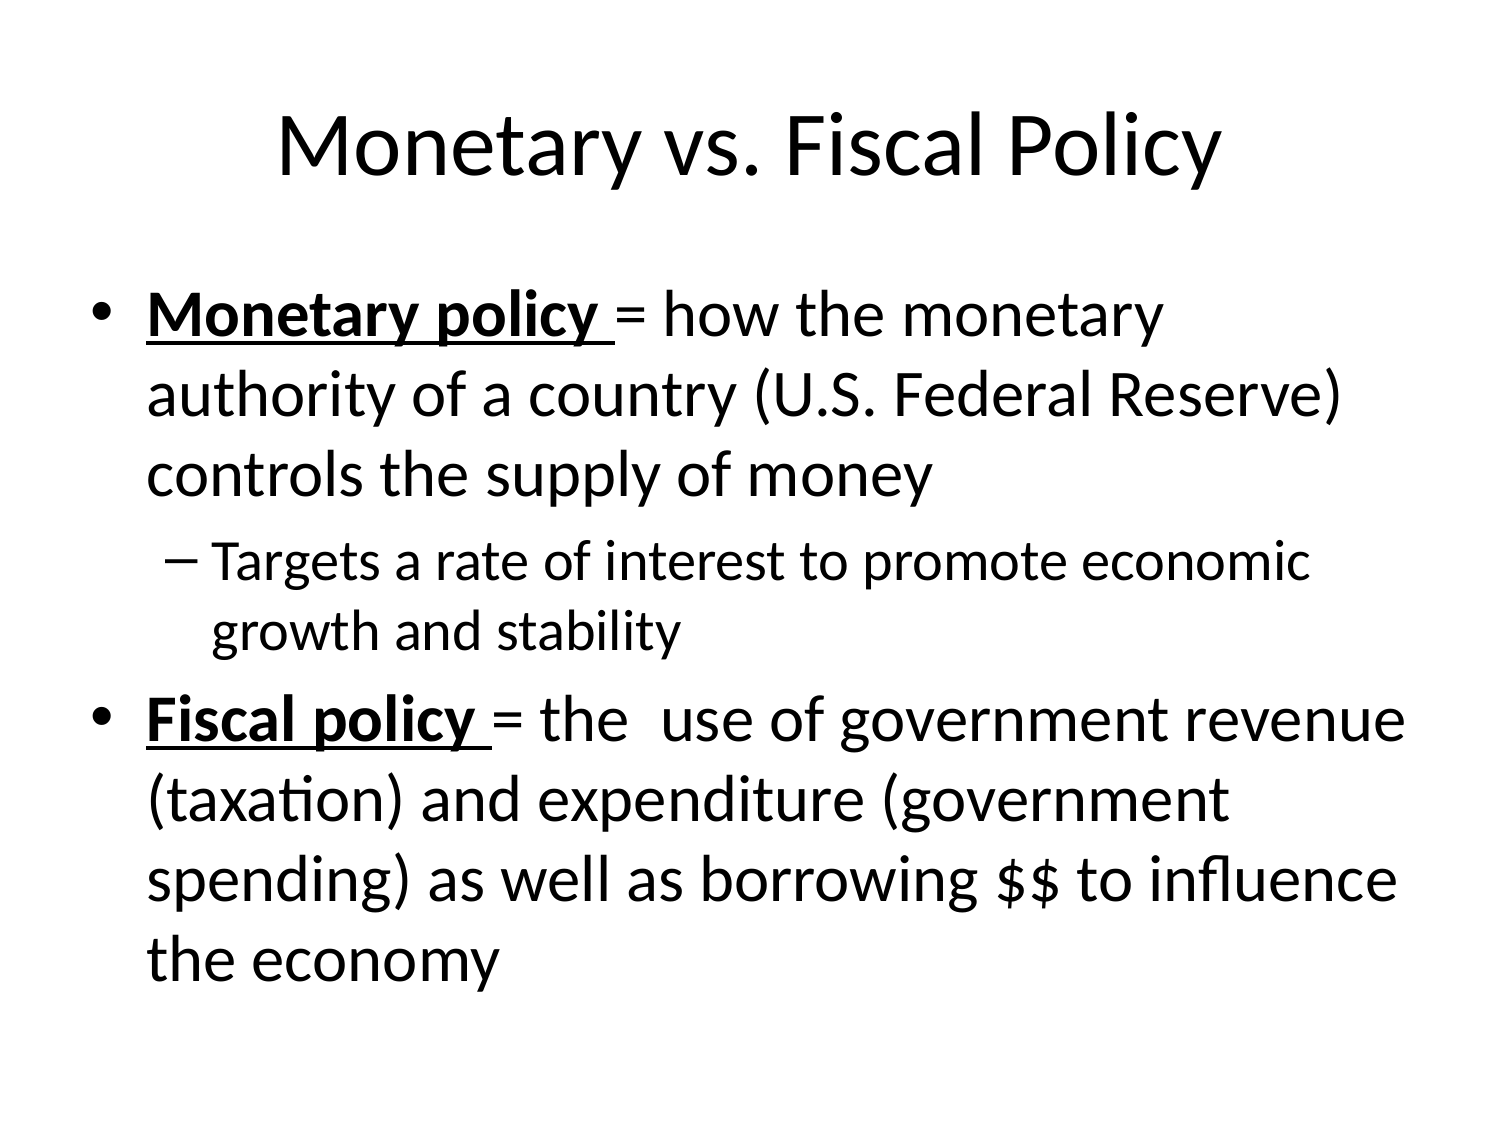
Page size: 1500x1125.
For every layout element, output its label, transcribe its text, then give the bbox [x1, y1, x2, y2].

list Monetary policy = how the monetary authority of a country (U.S. Federal Reserve) controls the supply of money Targets a rate of interest to promote economic growth and stability Fiscal policy = the use of government revenue (taxation) and expenditure (government spending) as well as borrowing $$ to influence the economy [75, 262, 1425, 1005]
title Monetary vs. Fiscal Policy [75, 45, 1425, 233]
